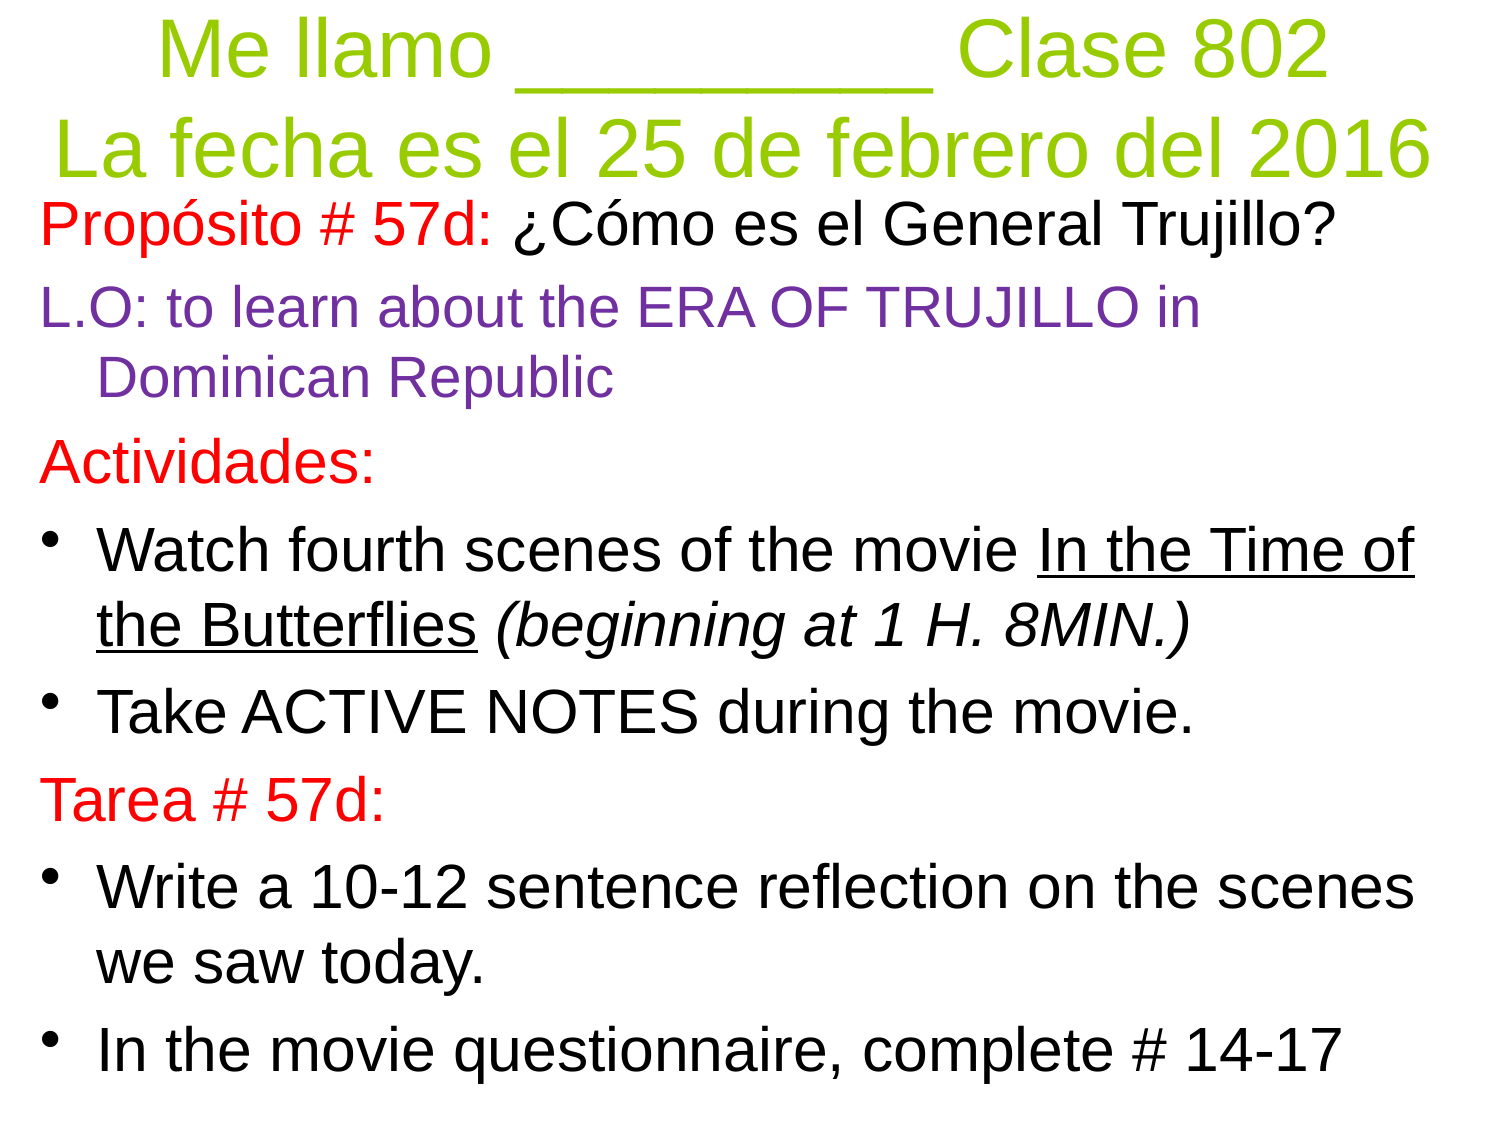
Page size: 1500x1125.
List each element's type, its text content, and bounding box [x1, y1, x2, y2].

text_box Propósito # 57d: ¿Cómo es el General Trujillo? L.O: to learn about the ERA OF TRUJILLO in Dominican Republic Actividades: Watch fourth scenes of the movie In the Time of the Butterflies (beginning at 1 H. 8MIN.) Take ACTIVE NOTES during the movie. Tarea # 57d: Write a 10-12 sentence reflection on the scenes we saw today. In the movie questionnaire, complete # 14-17 [24, 174, 1463, 1000]
title Me llamo _________ Clase 802 La fecha es el 25 de febrero del 2016 [24, 0, 1463, 174]
